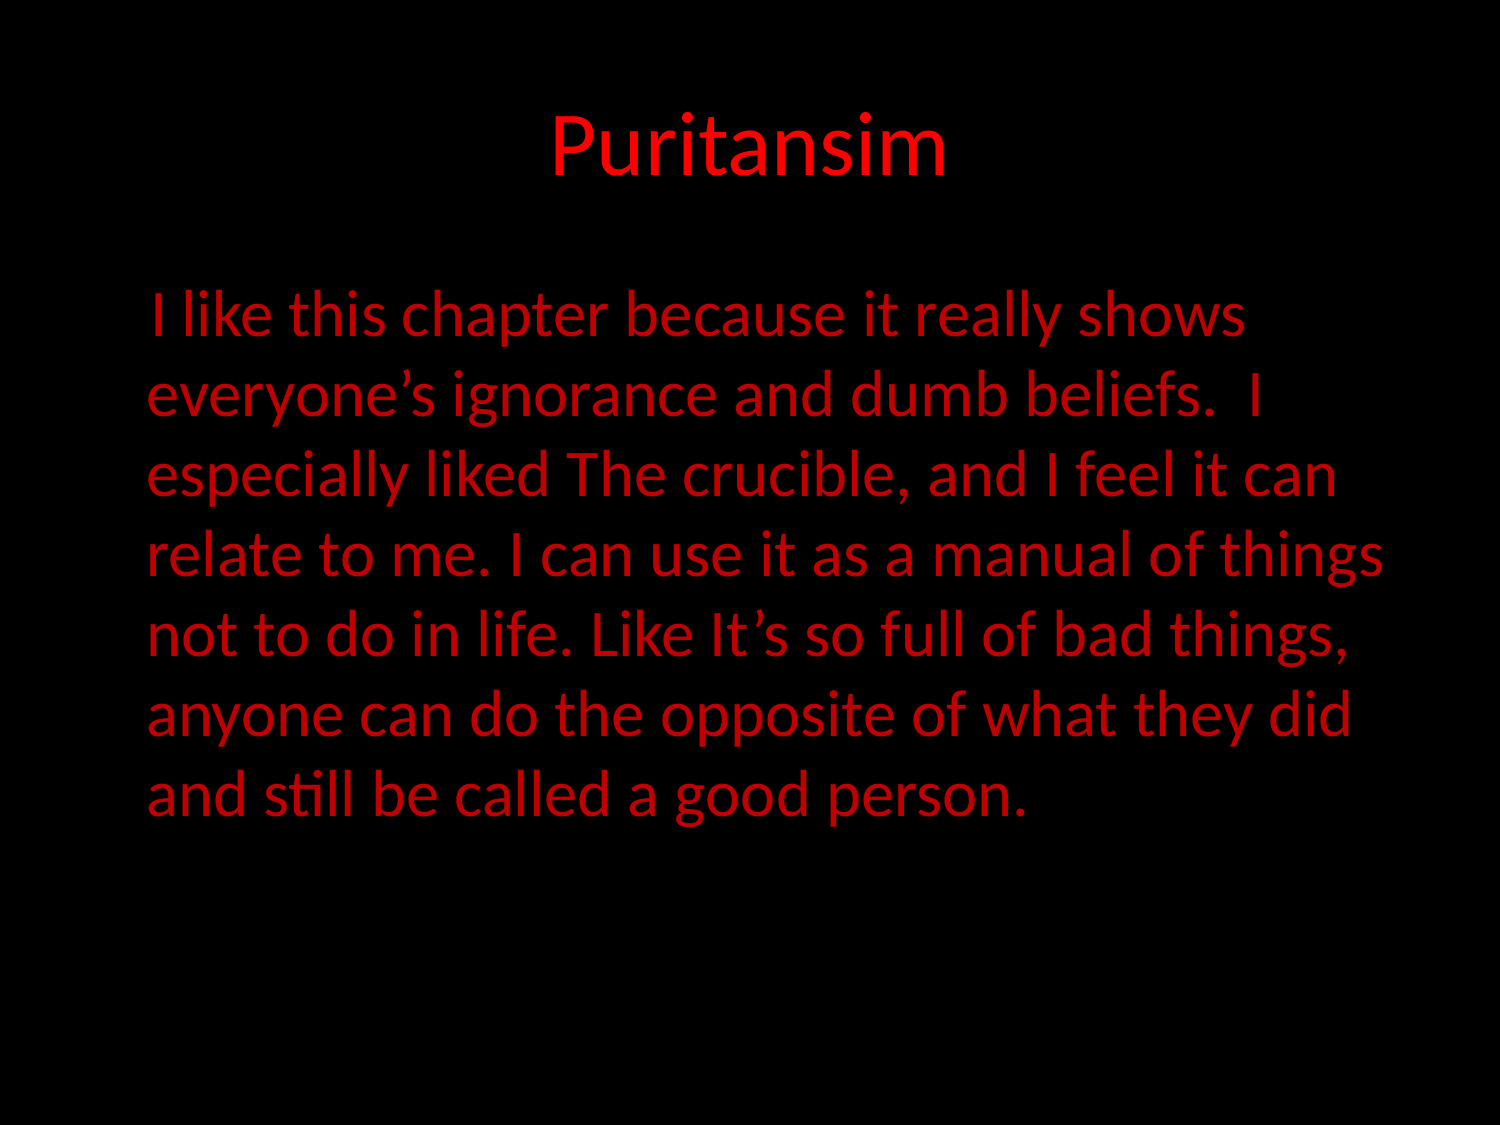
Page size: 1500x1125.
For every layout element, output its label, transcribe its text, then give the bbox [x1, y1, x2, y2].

title Puritansim [75, 45, 1425, 233]
list I like this chapter because it really shows everyone’s ignorance and dumb beliefs. I especially liked The crucible, and I feel it can relate to me. I can use it as a manual of things not to do in life. Like It’s so full of bad things, anyone can do the opposite of what they did and still be called a good person. [75, 262, 1425, 1005]
